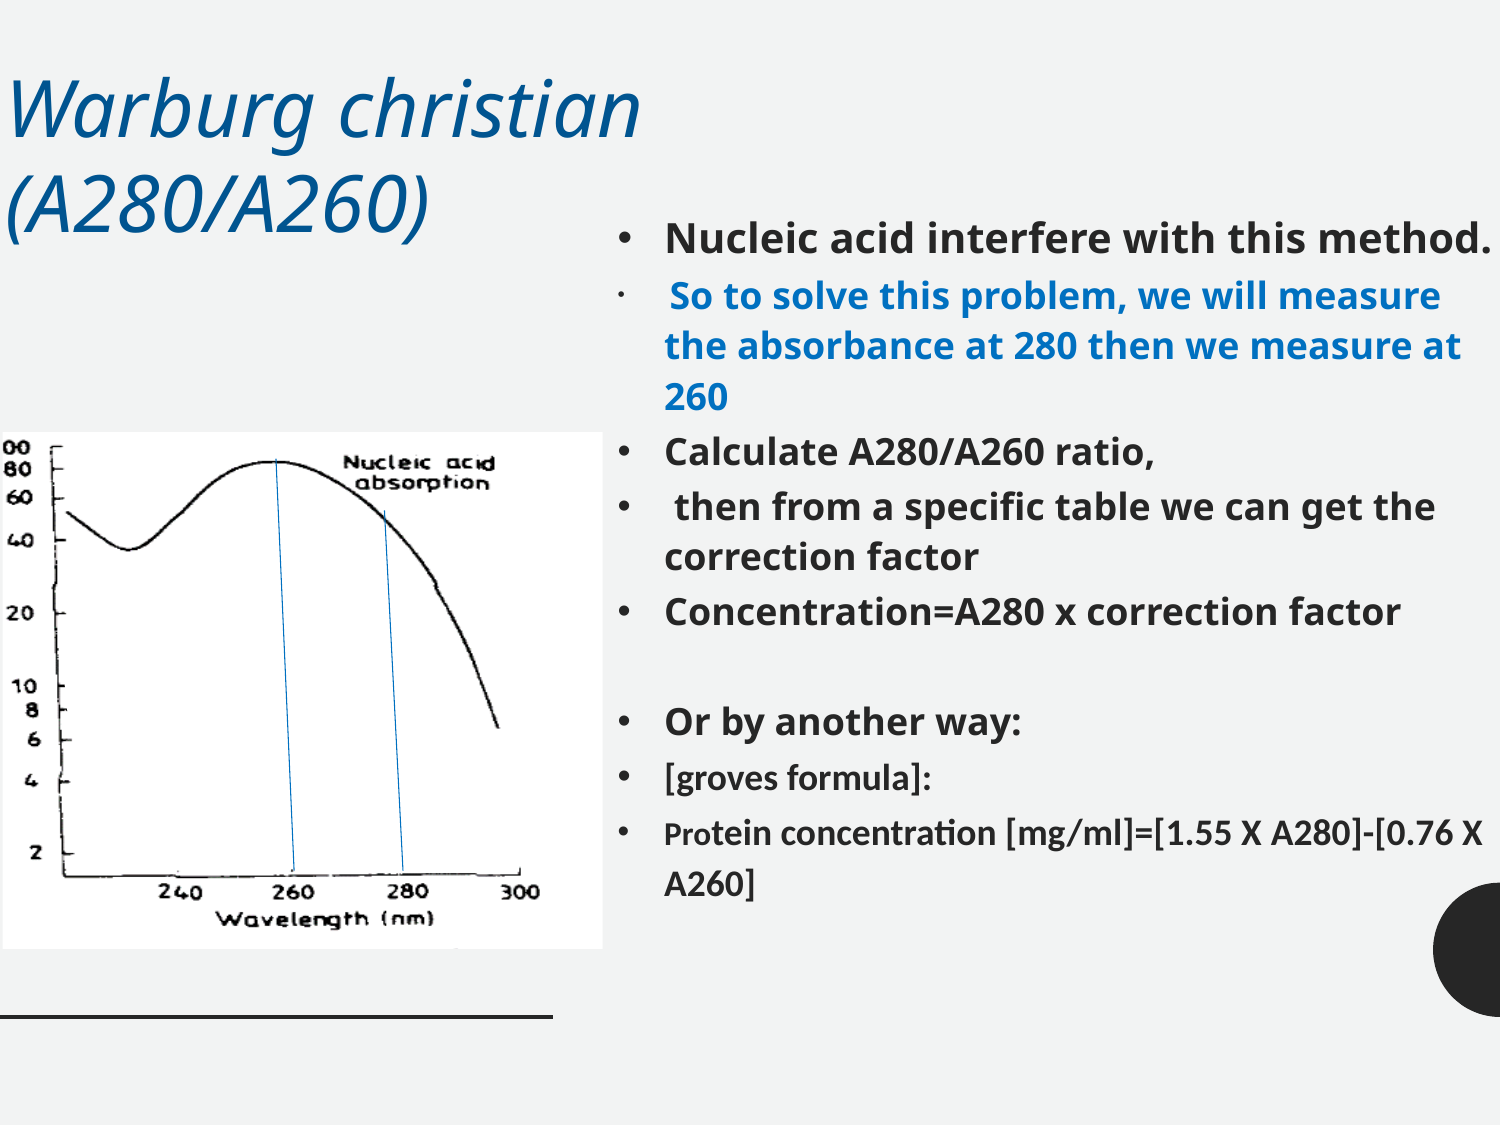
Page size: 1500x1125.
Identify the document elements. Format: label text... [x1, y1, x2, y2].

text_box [2, 432, 603, 949]
list Nucleic acid interfere with this method. So to solve this problem, we will measure the absorbance at 280 then we measure at 260 Calculate A280/A260 ratio, then from a specific table we can get the correction factor Concentration=A280 x correction factor Or by another way: [groves formula]: Protein concentration [mg/ml]=[1.55 X A280]-[0.76 X A260] [602, 198, 1500, 949]
text_box Warburg christian (A280/A260) [0, 50, 741, 256]
